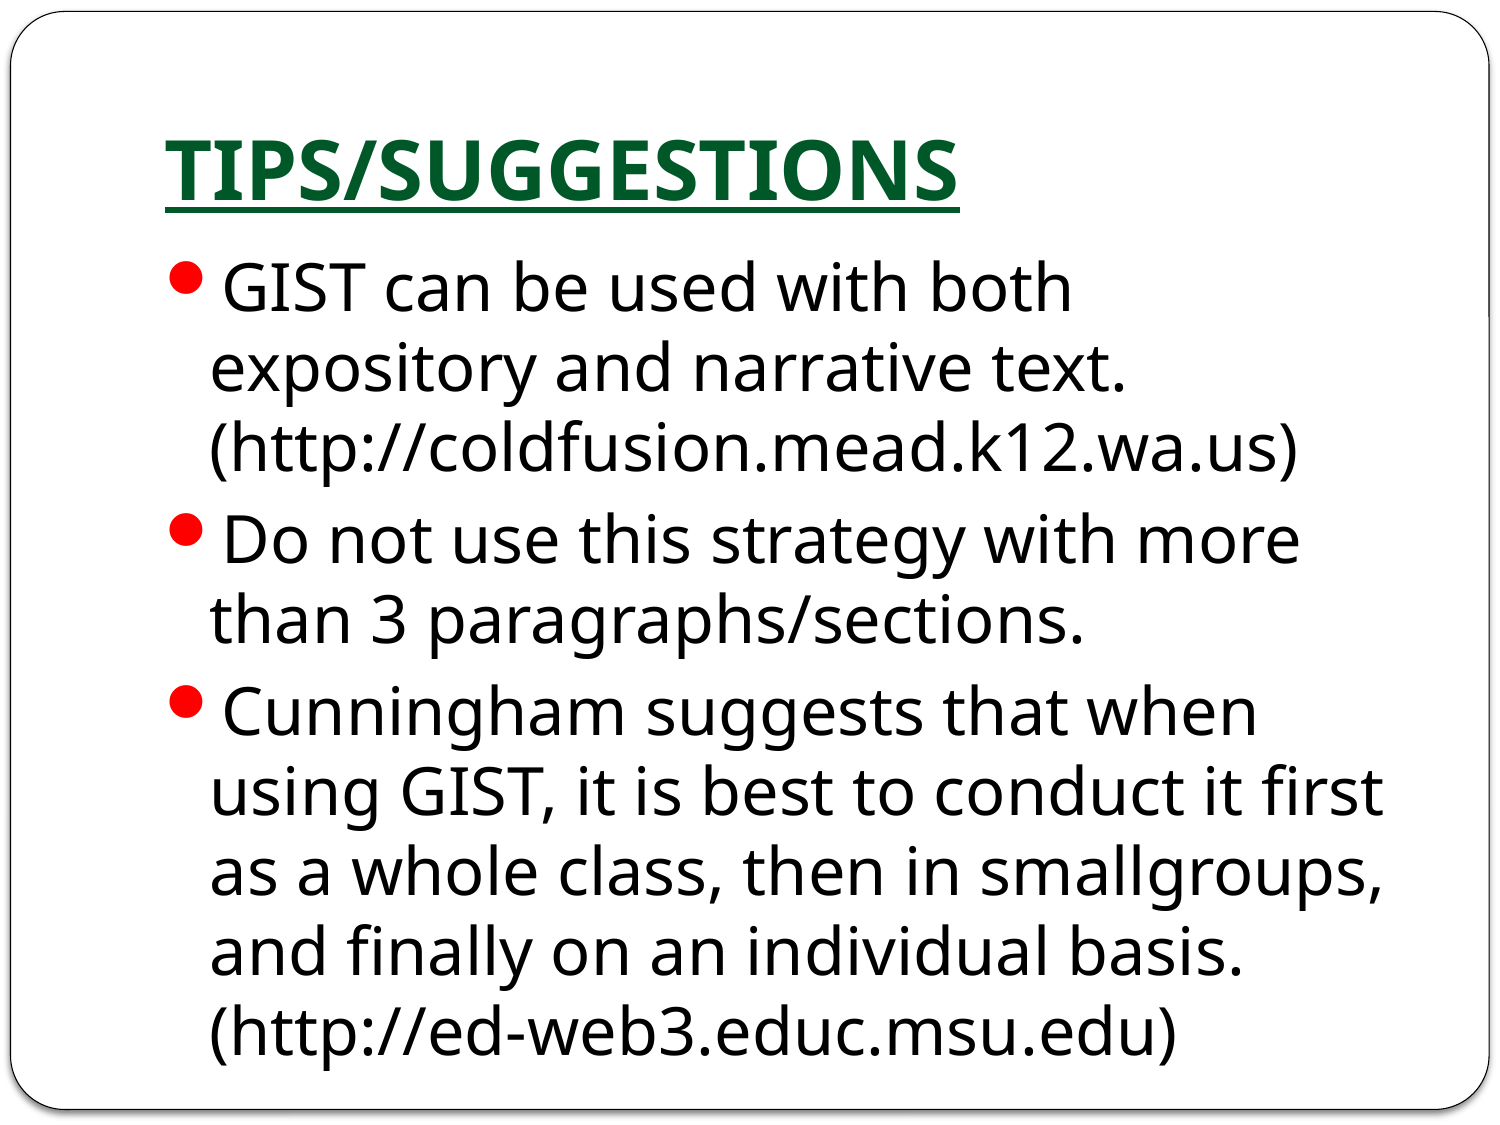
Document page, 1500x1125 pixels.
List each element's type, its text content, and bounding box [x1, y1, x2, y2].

title TIPS/SUGGESTIONS [150, 45, 1425, 233]
list GIST can be used with both expository and narrative text. (http://coldfusion.mead.k12.wa.us) Do not use this strategy with more than 3 paragraphs/sections. Cunningham suggests that when using GIST, it is best to conduct it first as a whole class, then in smallgroups, and finally on an individual basis. (http://ed-web3.educ.msu.edu) [150, 237, 1425, 988]
